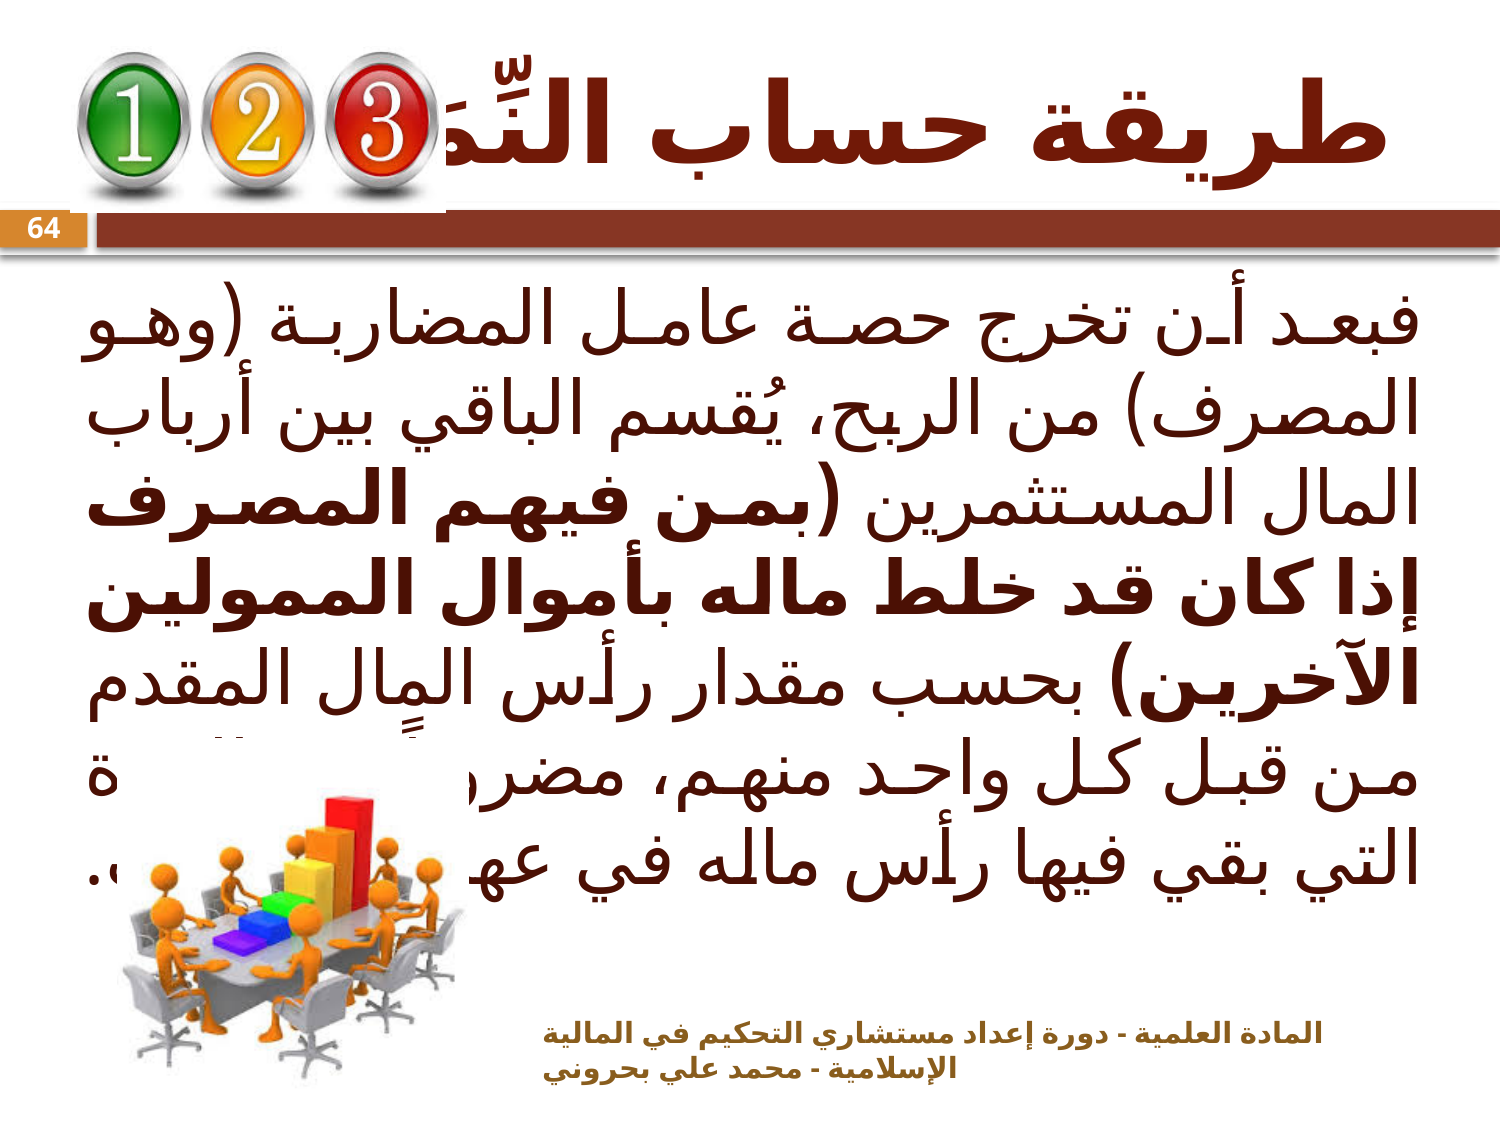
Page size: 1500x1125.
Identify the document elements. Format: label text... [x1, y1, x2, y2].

picture [69, 46, 446, 213]
list فبعد أن تخرج حصة عامل المضاربة (وهو المصرف) من الربح، يُقسم الباقي بين أرباب المال المستثمرين (بمن فيهم المصرف إذا كان قد خلط ماله بأموال الممولين الآخرين) بحسب مقدار رأس المال المقدم من قبل كل واحد منهم، مضروباً في المدة التي بقي فيها رأس ماله في عهدة المصرف. [70, 262, 1438, 1000]
footer المادة العلمية - دورة إعداد مستشاري التحكيم في المالية الإسلامية - محمد علي بحروني [527, 1019, 1417, 1080]
title طريقة حساب النِّمَر (3) [46, 37, 1438, 200]
slide_number 64 [0, 208, 88, 249]
picture [116, 737, 469, 1091]
